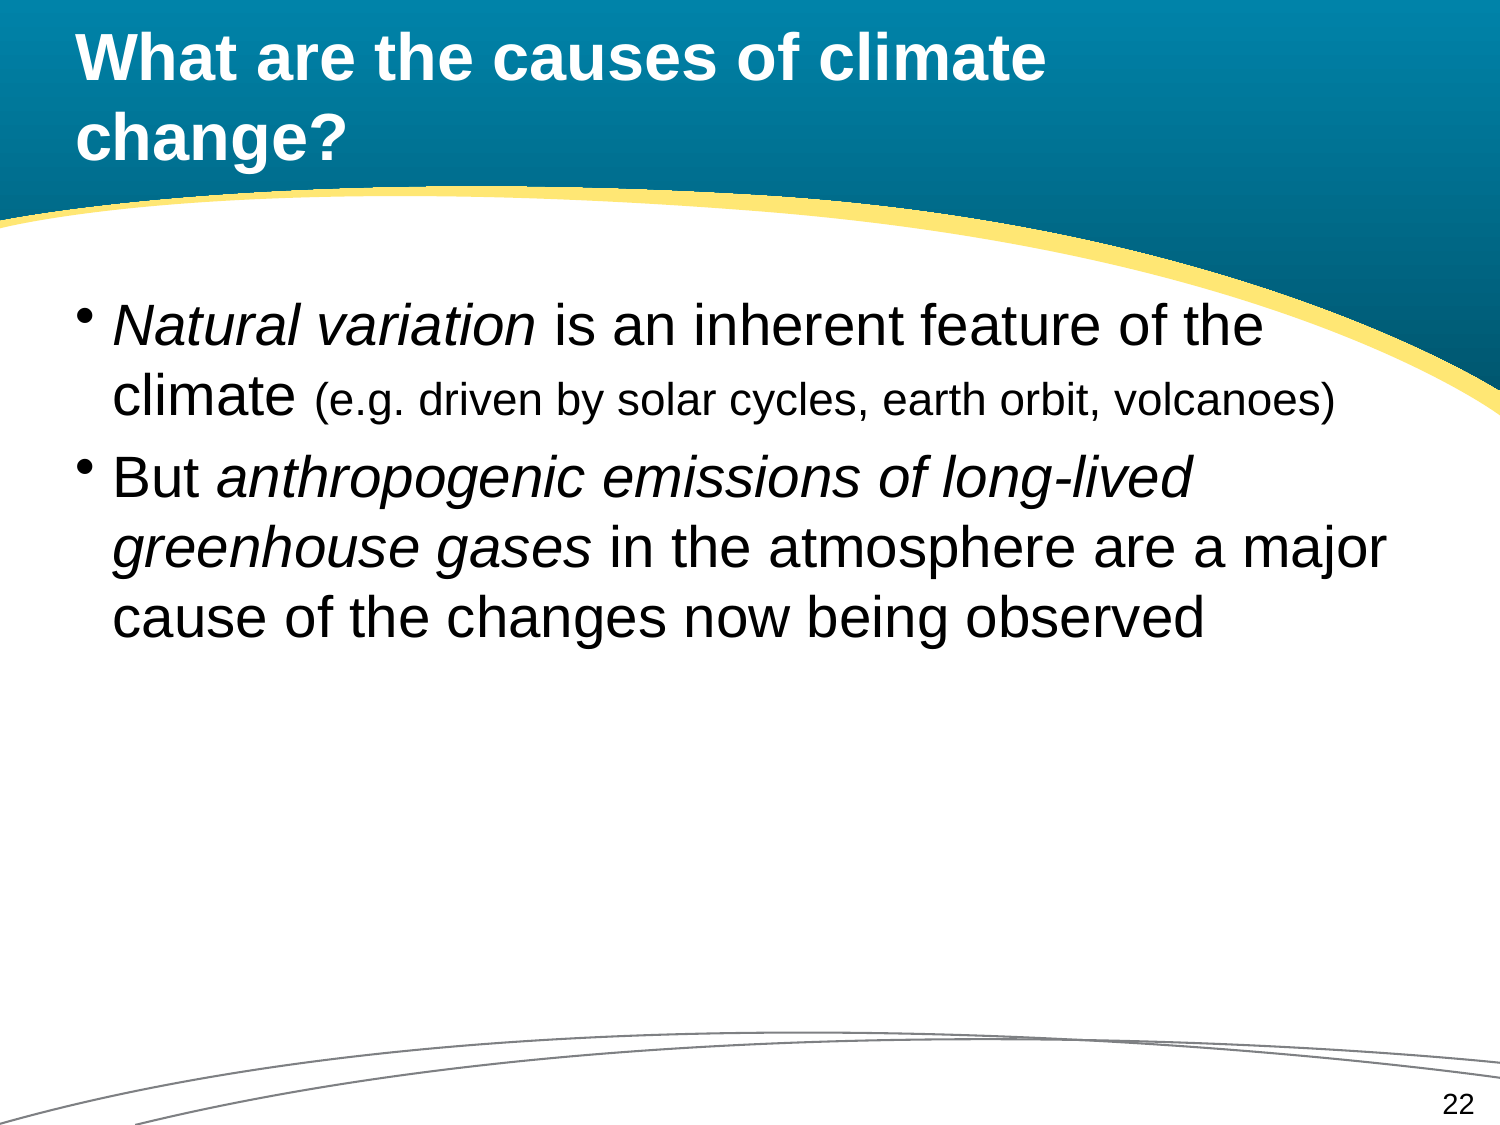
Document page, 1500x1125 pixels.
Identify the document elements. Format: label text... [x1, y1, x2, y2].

title What are the causes of climate change? [74, 0, 1476, 188]
list Natural variation is an inherent feature of the climate (e.g. driven by solar cycles, earth orbit, volcanoes) But anthropogenic emissions of long-lived greenhouse gases in the atmosphere are a major cause of the changes now being observed [74, 287, 1426, 1076]
slide_number 22 [1124, 1084, 1476, 1113]
